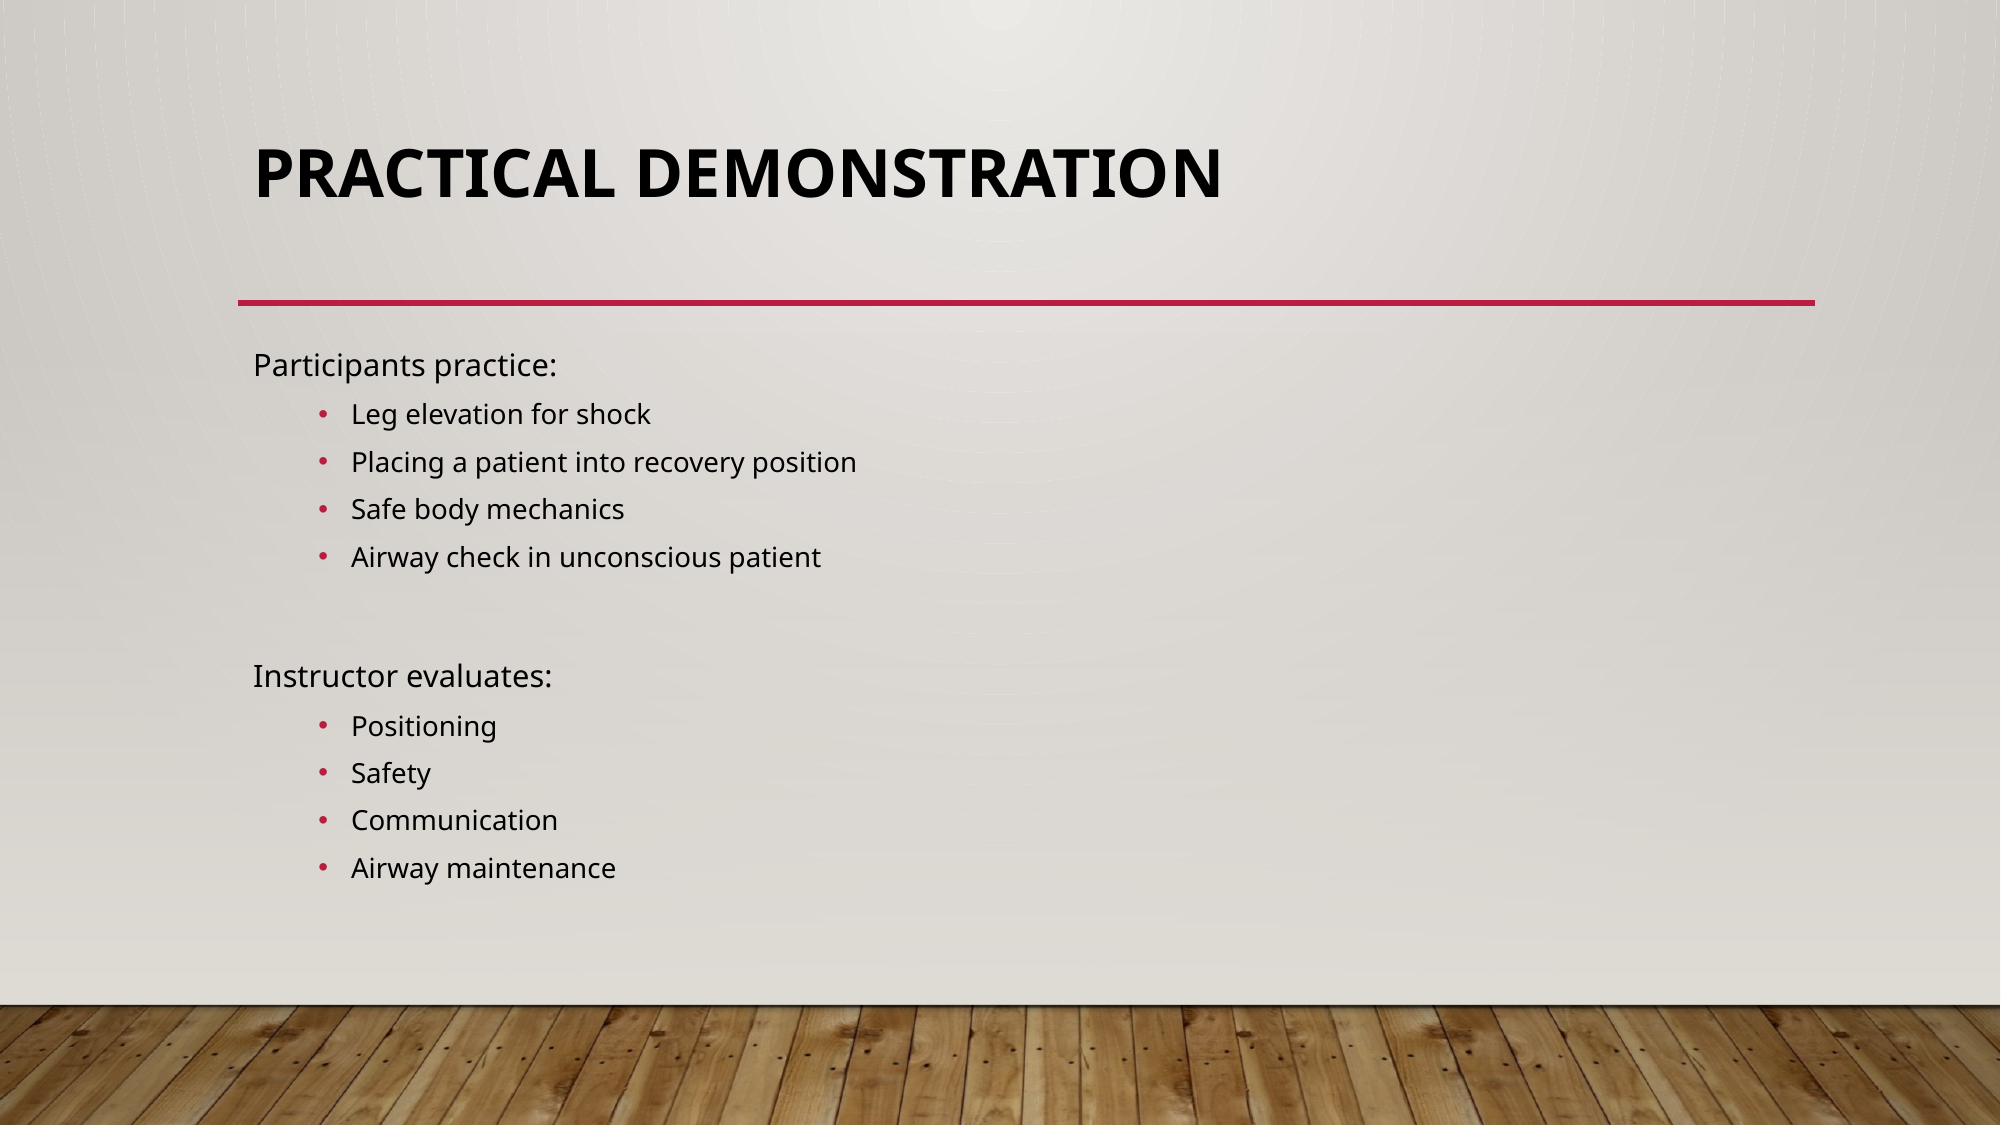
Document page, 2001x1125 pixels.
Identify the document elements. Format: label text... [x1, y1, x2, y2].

list Participants practice: Leg elevation for shock Placing a patient into recovery position Safe body mechanics Airway check in unconscious patient Instructor evaluates: Positioning Safety Communication Airway maintenance [238, 330, 1814, 897]
title Practical Demonstration [238, 131, 1814, 305]
picture [0, 1005, 2000, 1125]
